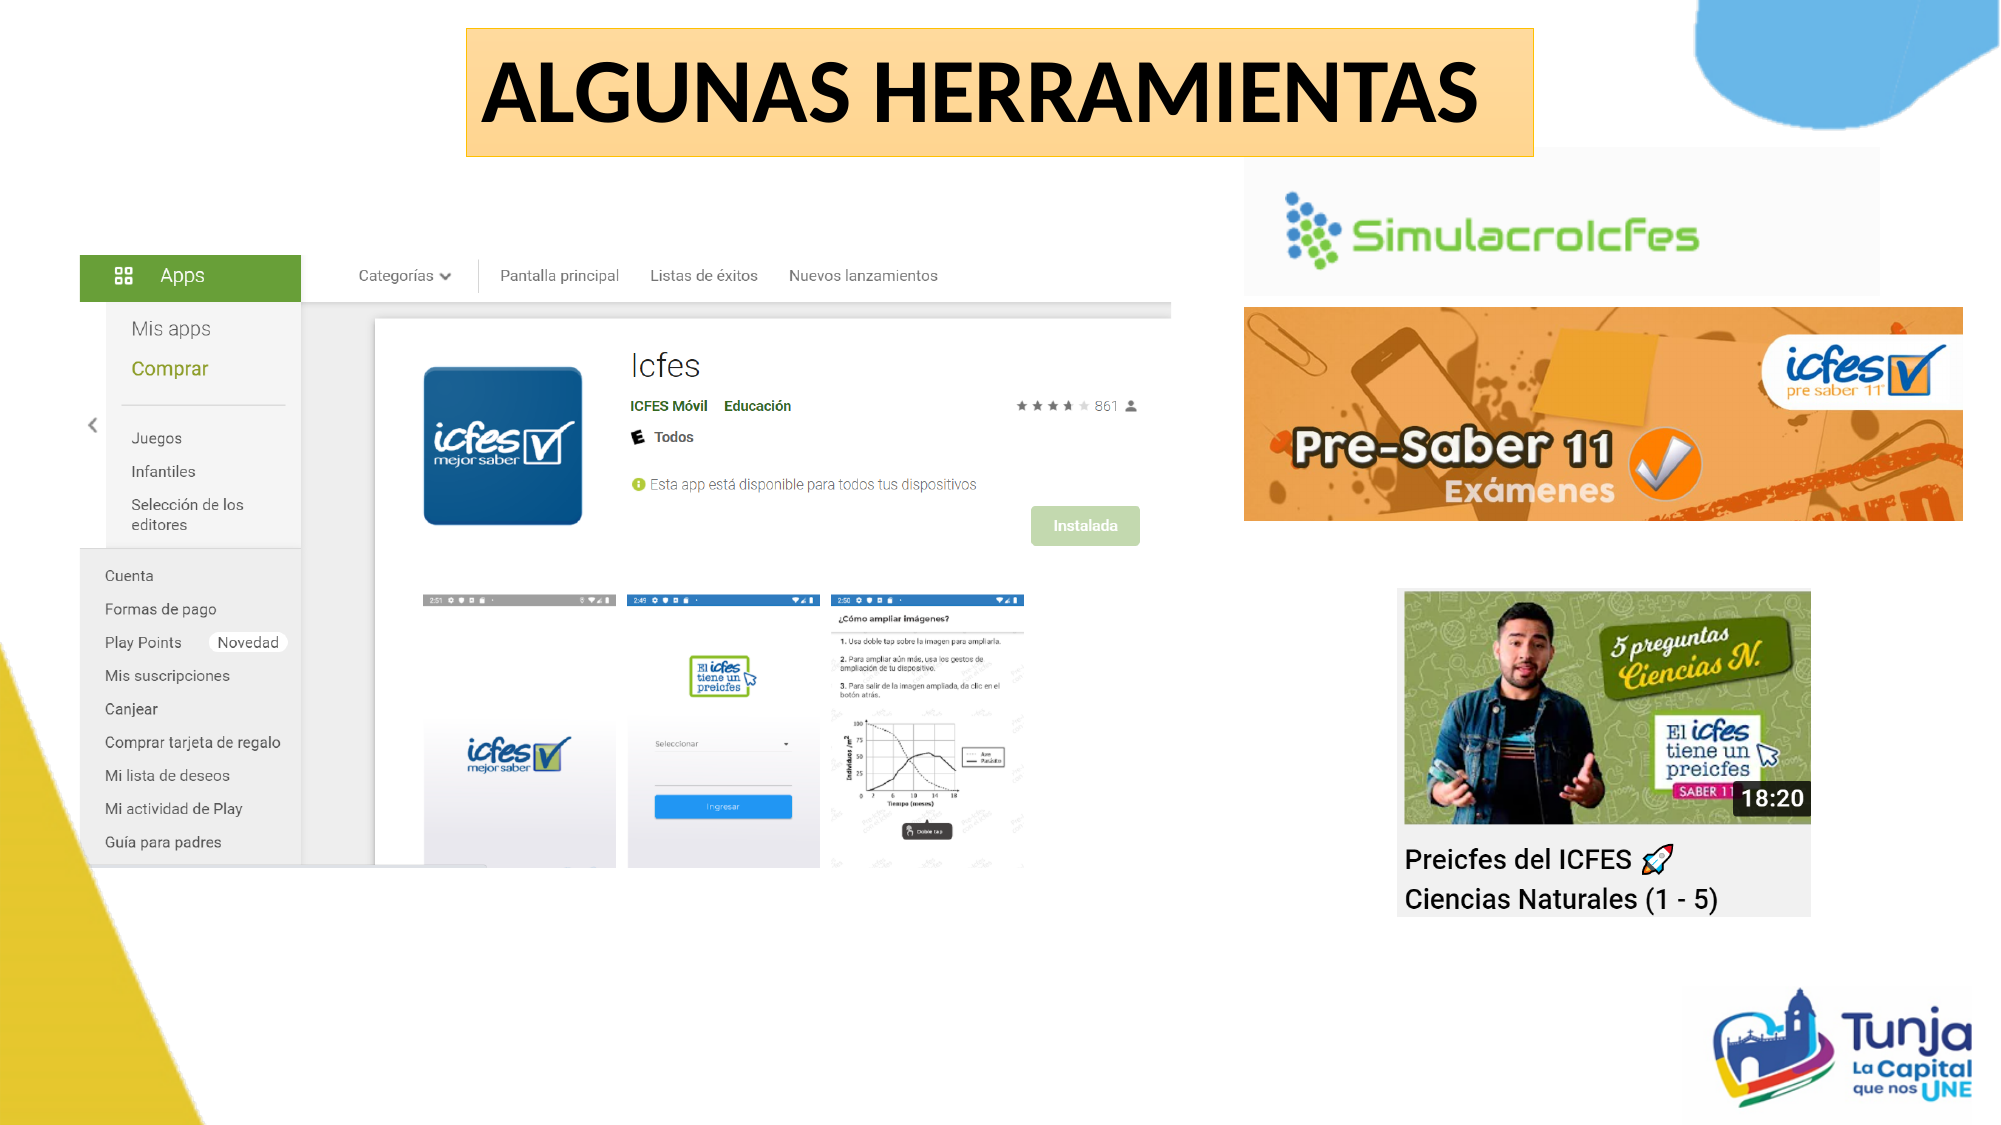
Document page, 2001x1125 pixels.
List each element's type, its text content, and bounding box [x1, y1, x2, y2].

picture [1244, 147, 1880, 296]
picture [1397, 588, 1811, 917]
picture [0, 255, 1172, 1125]
picture [1244, 307, 1963, 521]
picture [1658, 0, 2000, 142]
picture [1682, 974, 2000, 1125]
title ALGUNAS HERRAMIENTAS [466, 28, 1534, 157]
